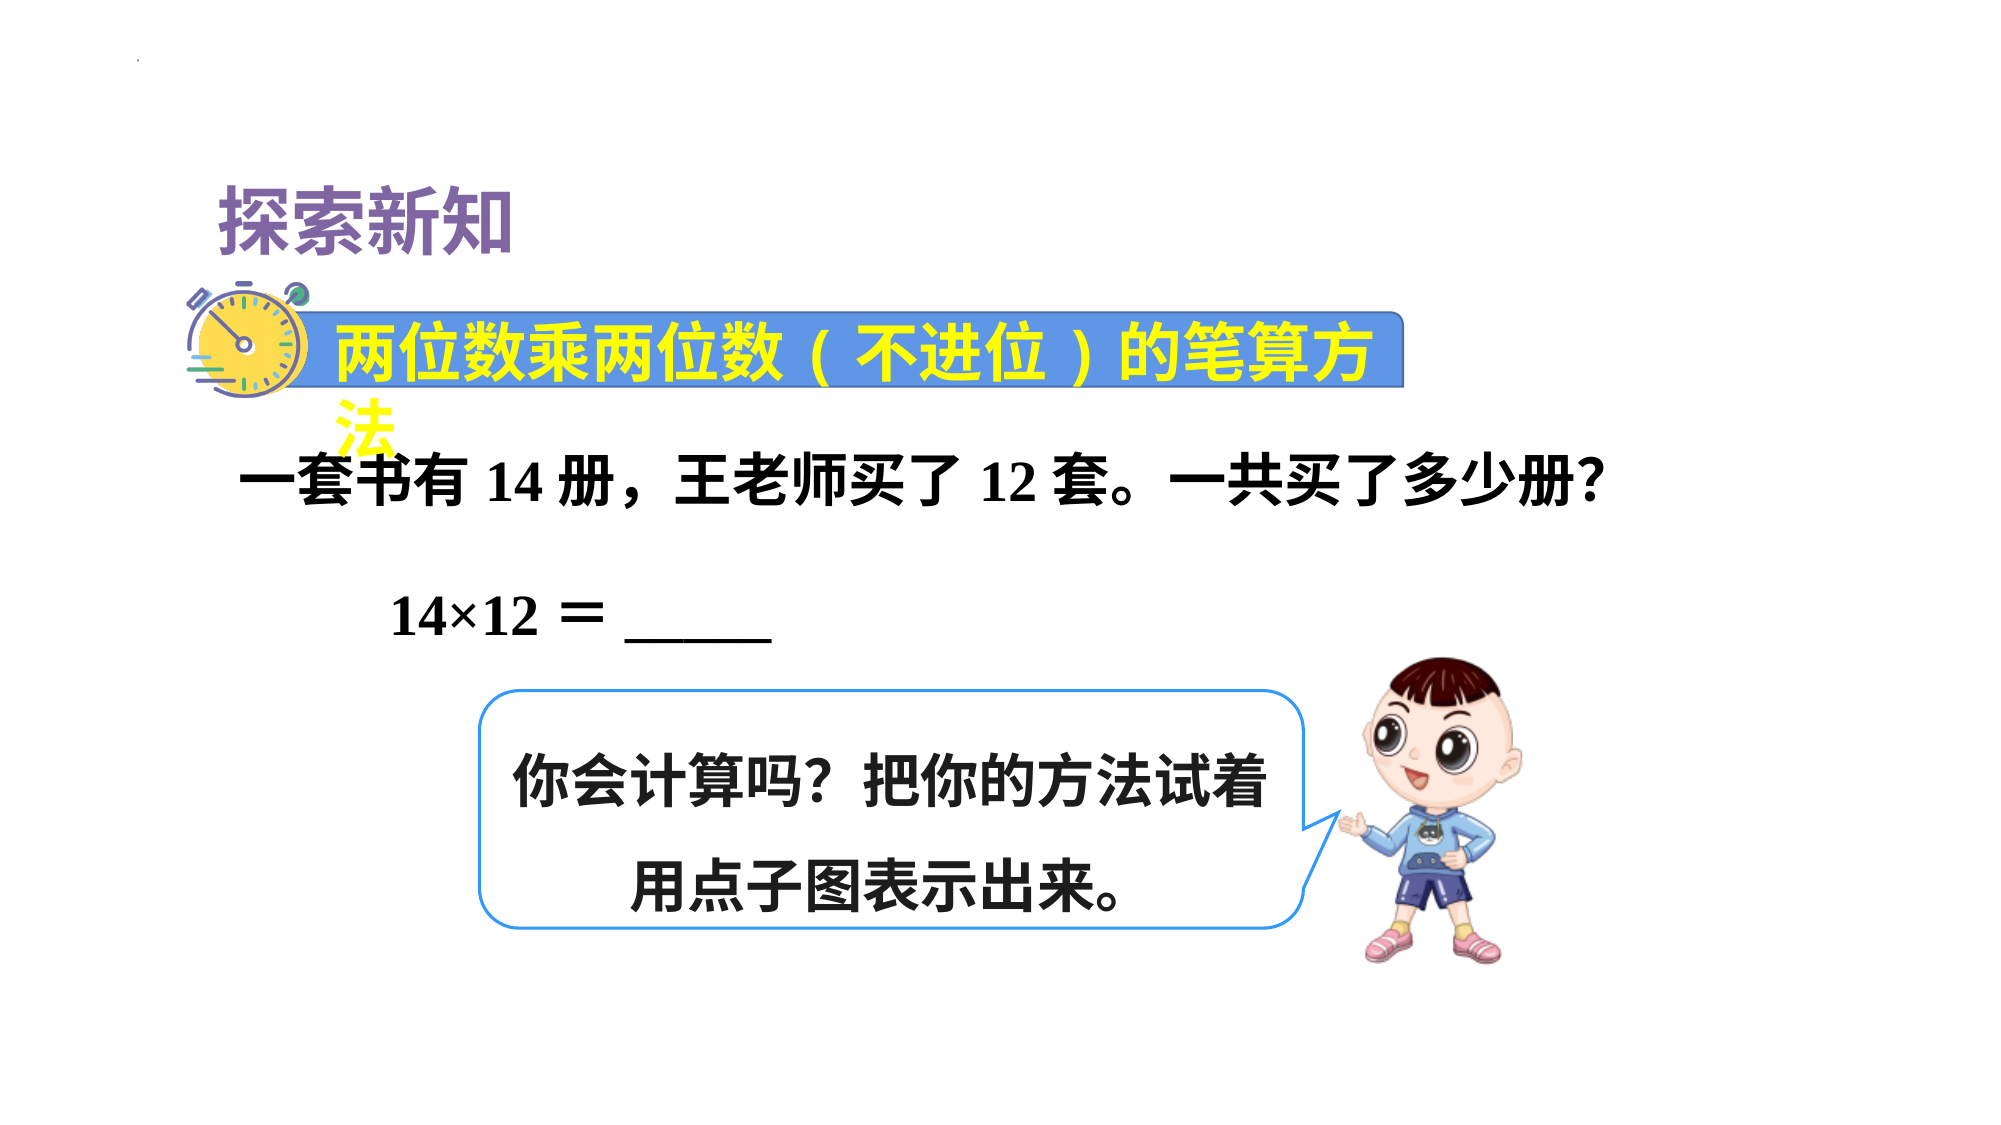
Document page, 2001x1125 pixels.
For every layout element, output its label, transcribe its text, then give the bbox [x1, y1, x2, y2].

text_box 一套书有14册，王老师买了12套。一共买了多少册？ [218, 419, 1873, 524]
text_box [186, 281, 1432, 398]
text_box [479, 639, 1560, 975]
text_box 14×12＝_____ [369, 567, 961, 658]
text_box 探索新知 [201, 167, 541, 272]
